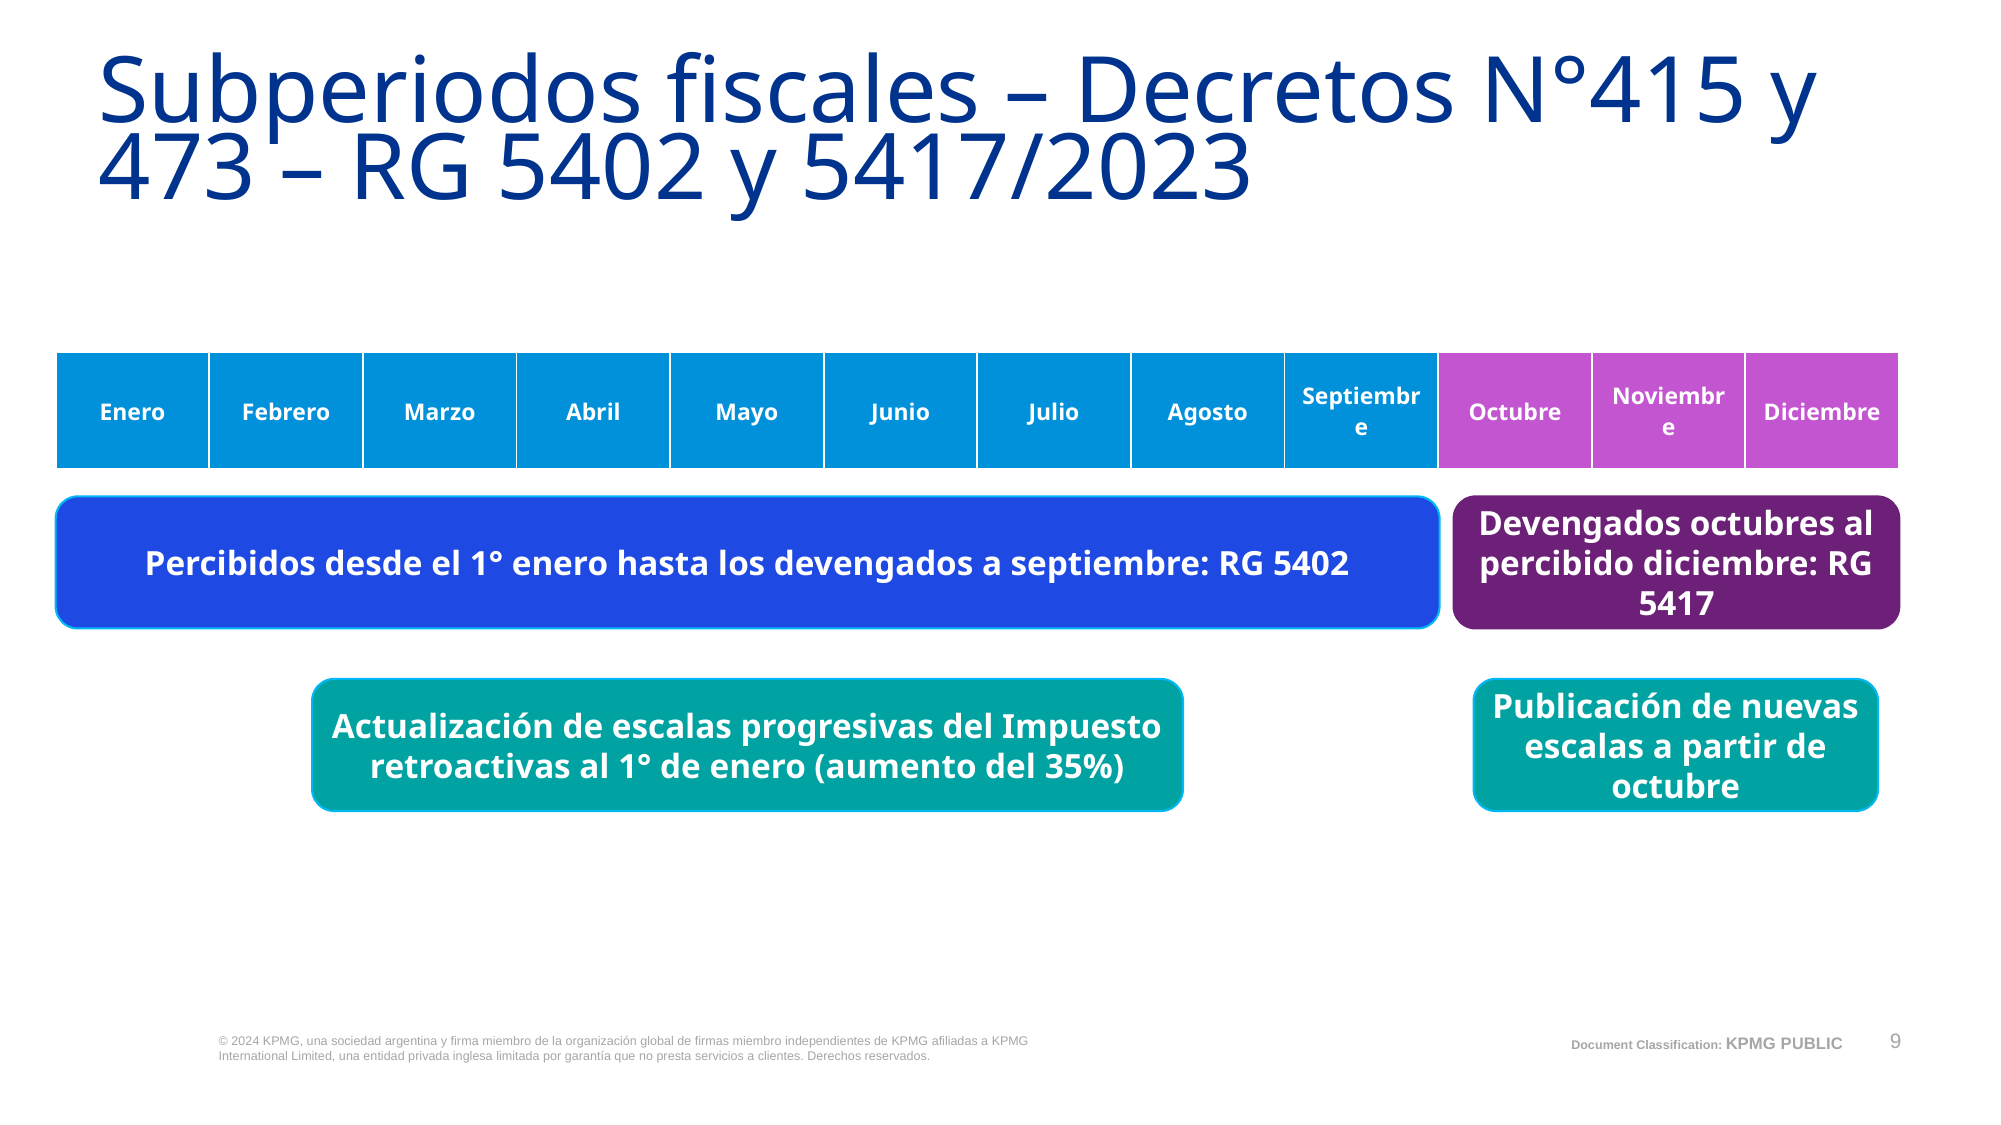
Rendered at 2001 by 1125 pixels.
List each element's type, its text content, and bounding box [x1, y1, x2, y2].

text_box Publicación de nuevas escalas a partir de octubre [1472, 677, 1880, 813]
table_header Agosto [1132, 353, 1284, 468]
table_header Diciembre [1746, 353, 1898, 468]
table_header Febrero [210, 353, 362, 468]
text_box Subperiodos fiscales – Decretos N°415 y 473 – RG 5402 y 5417/2023 [98, 61, 1900, 180]
table_header Enero [57, 353, 208, 468]
table_header Noviembre [1593, 353, 1744, 468]
text_box Percibidos desde el 1° enero hasta los devengados a septiembre: RG 5402 [54, 495, 1441, 630]
table_header Julio [978, 353, 1130, 468]
text_box Actualización de escalas progresivas del Impuesto retroactivas al 1° de enero (aumento del 35%) [311, 677, 1185, 813]
table_header Abril [517, 353, 669, 468]
table_header Mayo [671, 353, 823, 468]
table_header Octubre [1439, 353, 1591, 468]
table_header Marzo [364, 353, 516, 468]
table_header Septiembre [1285, 353, 1437, 468]
text_box Devengados octubres al percibido diciembre: RG 5417 [1452, 495, 1901, 630]
table_header Junio [825, 353, 976, 468]
